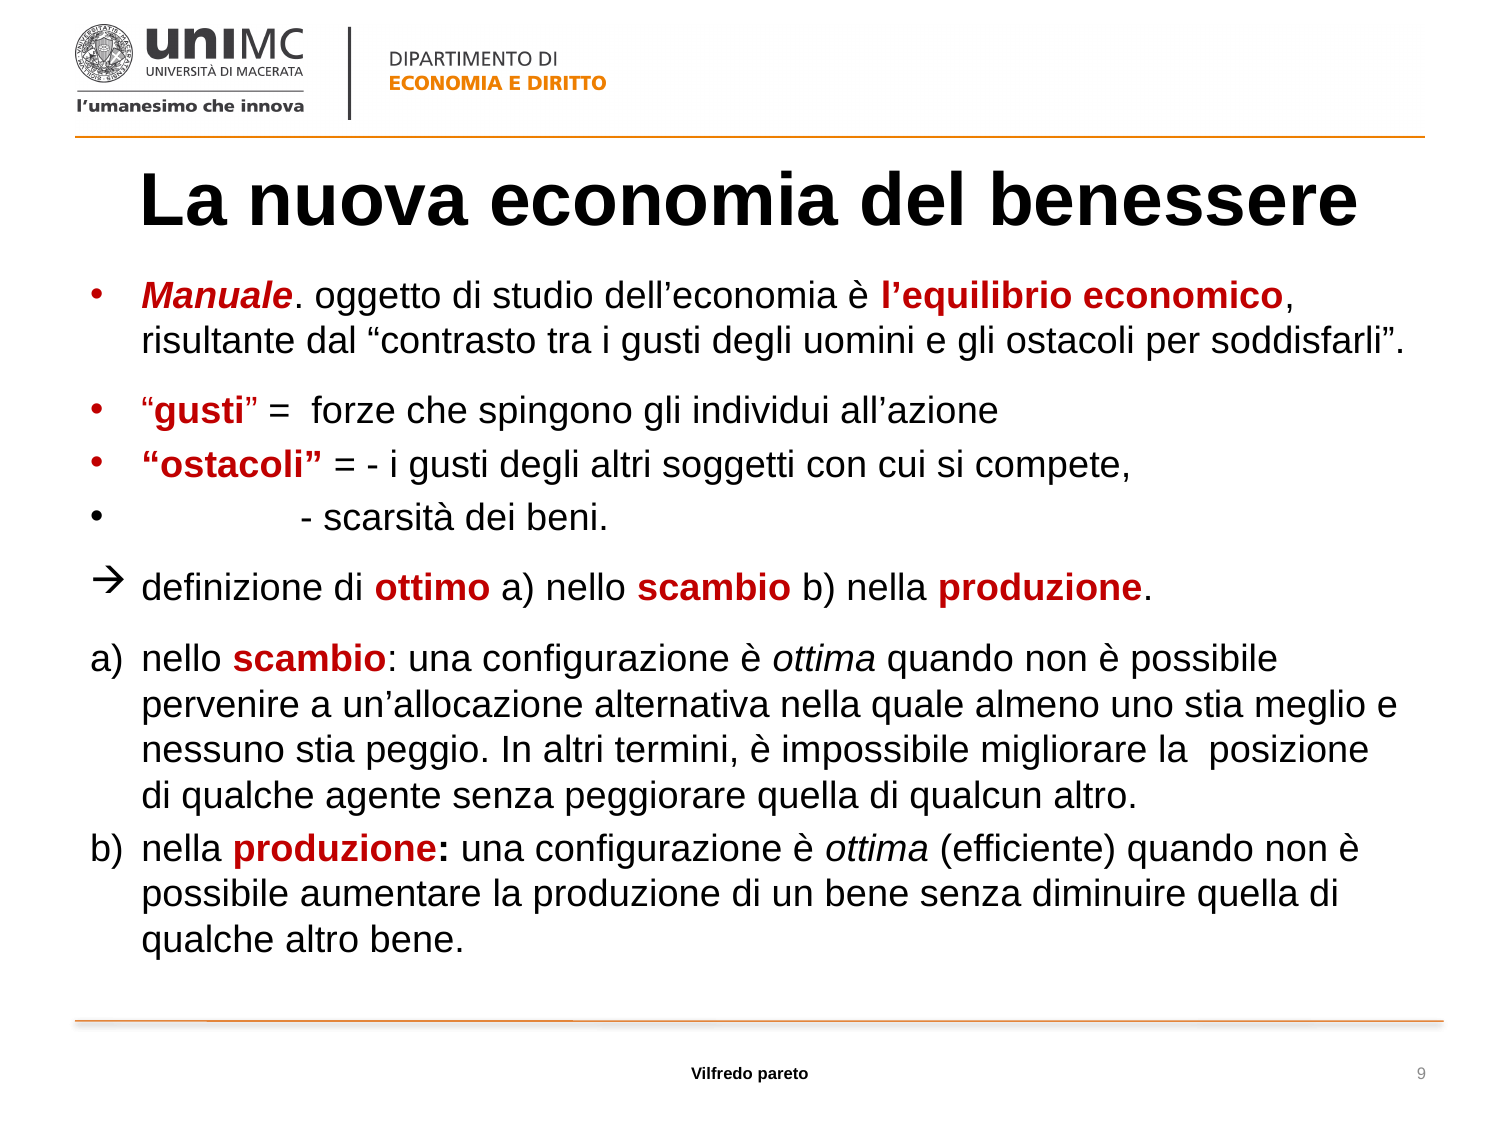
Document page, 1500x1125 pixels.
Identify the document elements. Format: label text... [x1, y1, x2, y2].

slide_number 9 [1091, 1042, 1442, 1103]
list Manuale. oggetto di studio dell’economia è l’equilibrio economico, risultante dal “contrasto tra i gusti degli uomini e gli ostacoli per soddisfarli”. “gusti” = forze che spingono gli individui all’azione “ostacoli” = - i gusti degli altri soggetti con cui si compete, - scarsità dei beni. definizione di ottimo a) nello scambio b) nella produzione. nello scambio: una configurazione è ottima quando non è possibile pervenire a un’allocazione alternativa nella quale almeno uno stia meglio e nessuno stia peggio. In altri termini, è impossibile migliorare la posizione di qualche agente senza peggiorare quella di qualcun altro. nella produzione: una configurazione è ottima (efficiente) quando non è possibile aumentare la produzione di un bene senza diminuire quella di qualche altro bene. [75, 262, 1425, 1005]
footer Vilfredo pareto [512, 1042, 988, 1103]
picture [75, 24, 1425, 138]
title La nuova economia del benessere [75, 149, 1425, 241]
